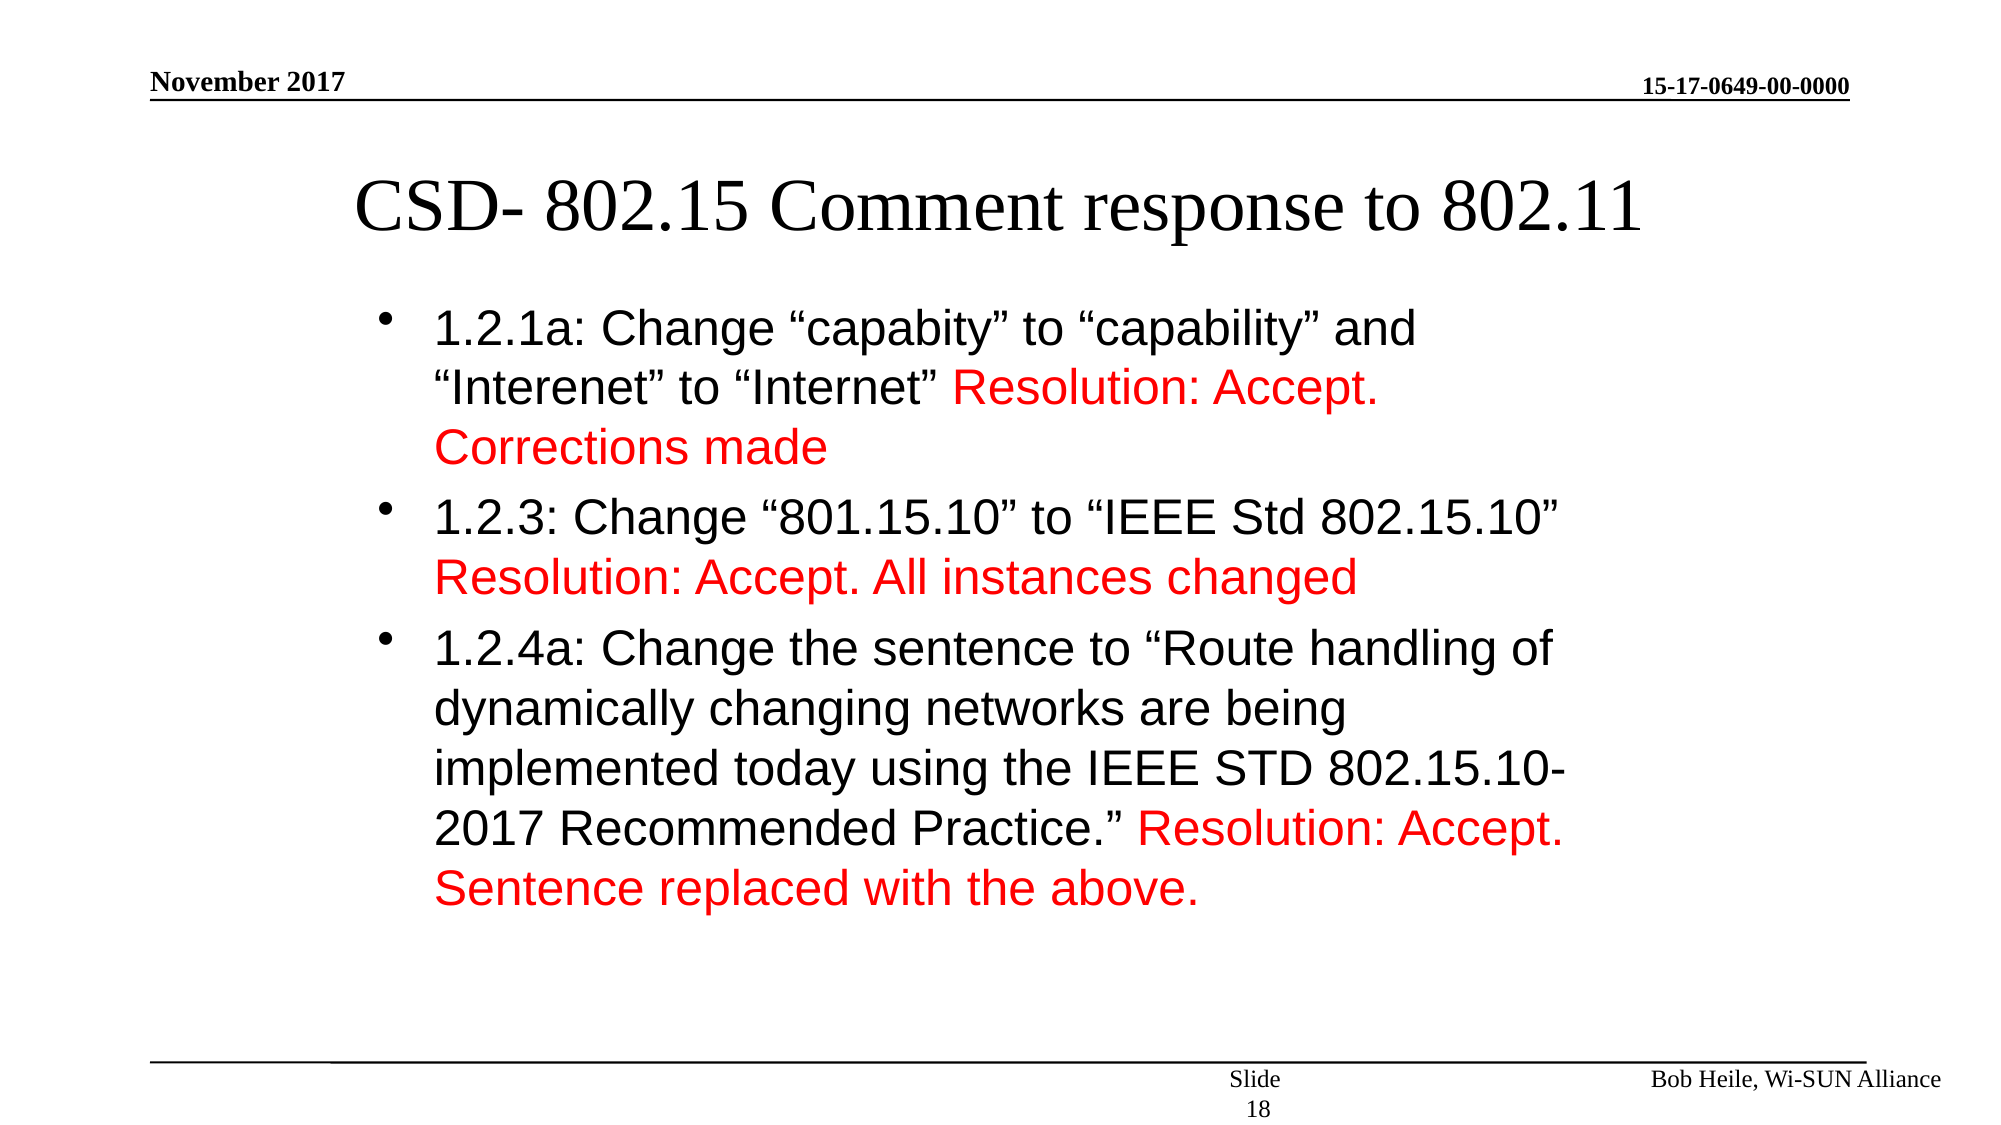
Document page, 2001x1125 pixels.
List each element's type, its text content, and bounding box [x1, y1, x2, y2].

slide_number Slide 18 [1222, 1062, 1294, 1093]
list 1.2.1a: Change “capabity” to “capability” and “Interenet” to “Internet” Resolution: Accept. Corrections made 1.2.3: Change “801.15.10” to “IEEE Std 802.15.10” Resolution: Accept. All instances changed 1.2.4a: Change the sentence to “Route handling of dynamically changing networks are being implemented today using the IEEE STD 802.15.10-2017 Recommended Practice.” Resolution: Accept. Sentence replaced with the above. [362, 287, 1638, 963]
footer Bob Heile, Wi-SUN Alliance [1294, 1062, 1942, 1093]
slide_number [150, 62, 500, 98]
title CSD- 802.15 Comment response to 802.11 [150, 112, 1850, 288]
